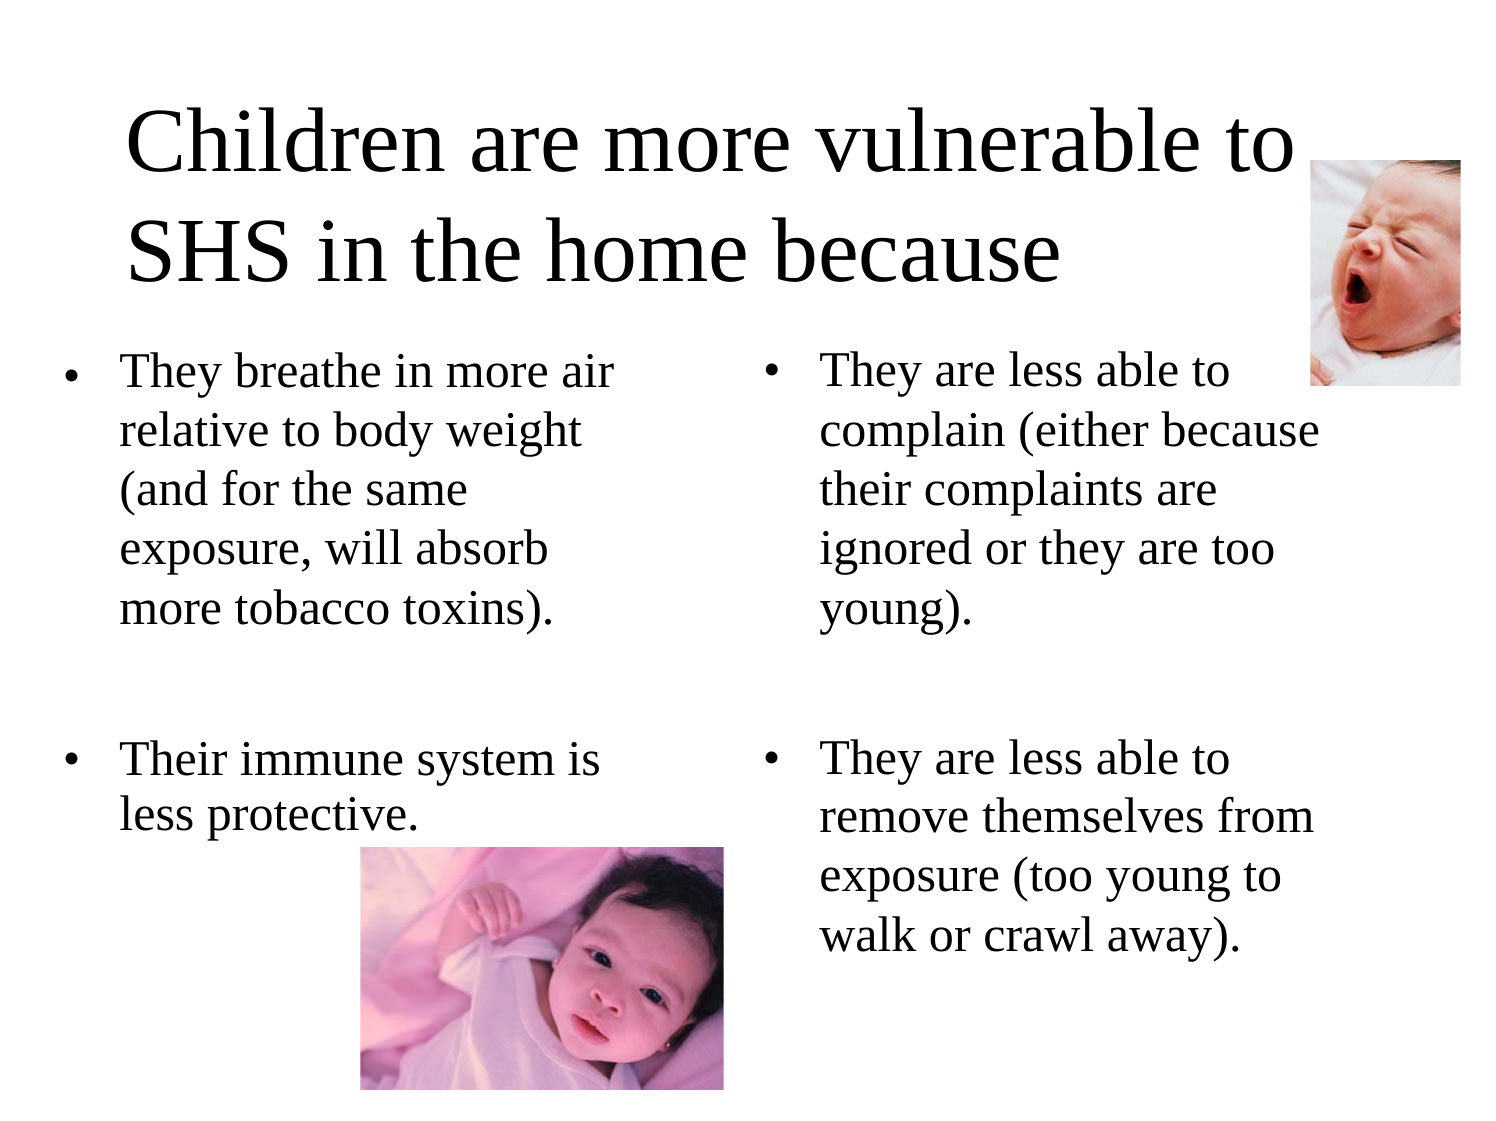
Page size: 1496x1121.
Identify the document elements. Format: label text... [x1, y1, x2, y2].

text_box [360, 847, 724, 1090]
text_box is [565, 731, 611, 787]
text_box SHS in the home They breathe in more air relative to body weight (and for the same exposure, will absorb more tobacco toxins). [117, 204, 760, 643]
text_box • [60, 731, 91, 787]
text_box Children are more vulnerable to [123, 94, 1312, 191]
text_box Their immune system less protective. [117, 731, 565, 846]
text_box because • They are less able to complain (either because their complaints are ignored or they are too young). [760, 204, 1328, 643]
text_box • [60, 348, 91, 403]
text_box • They are less able to remove themselves from exposure (too young to walk or crawl away). [760, 731, 1322, 966]
text_box [1310, 160, 1461, 386]
